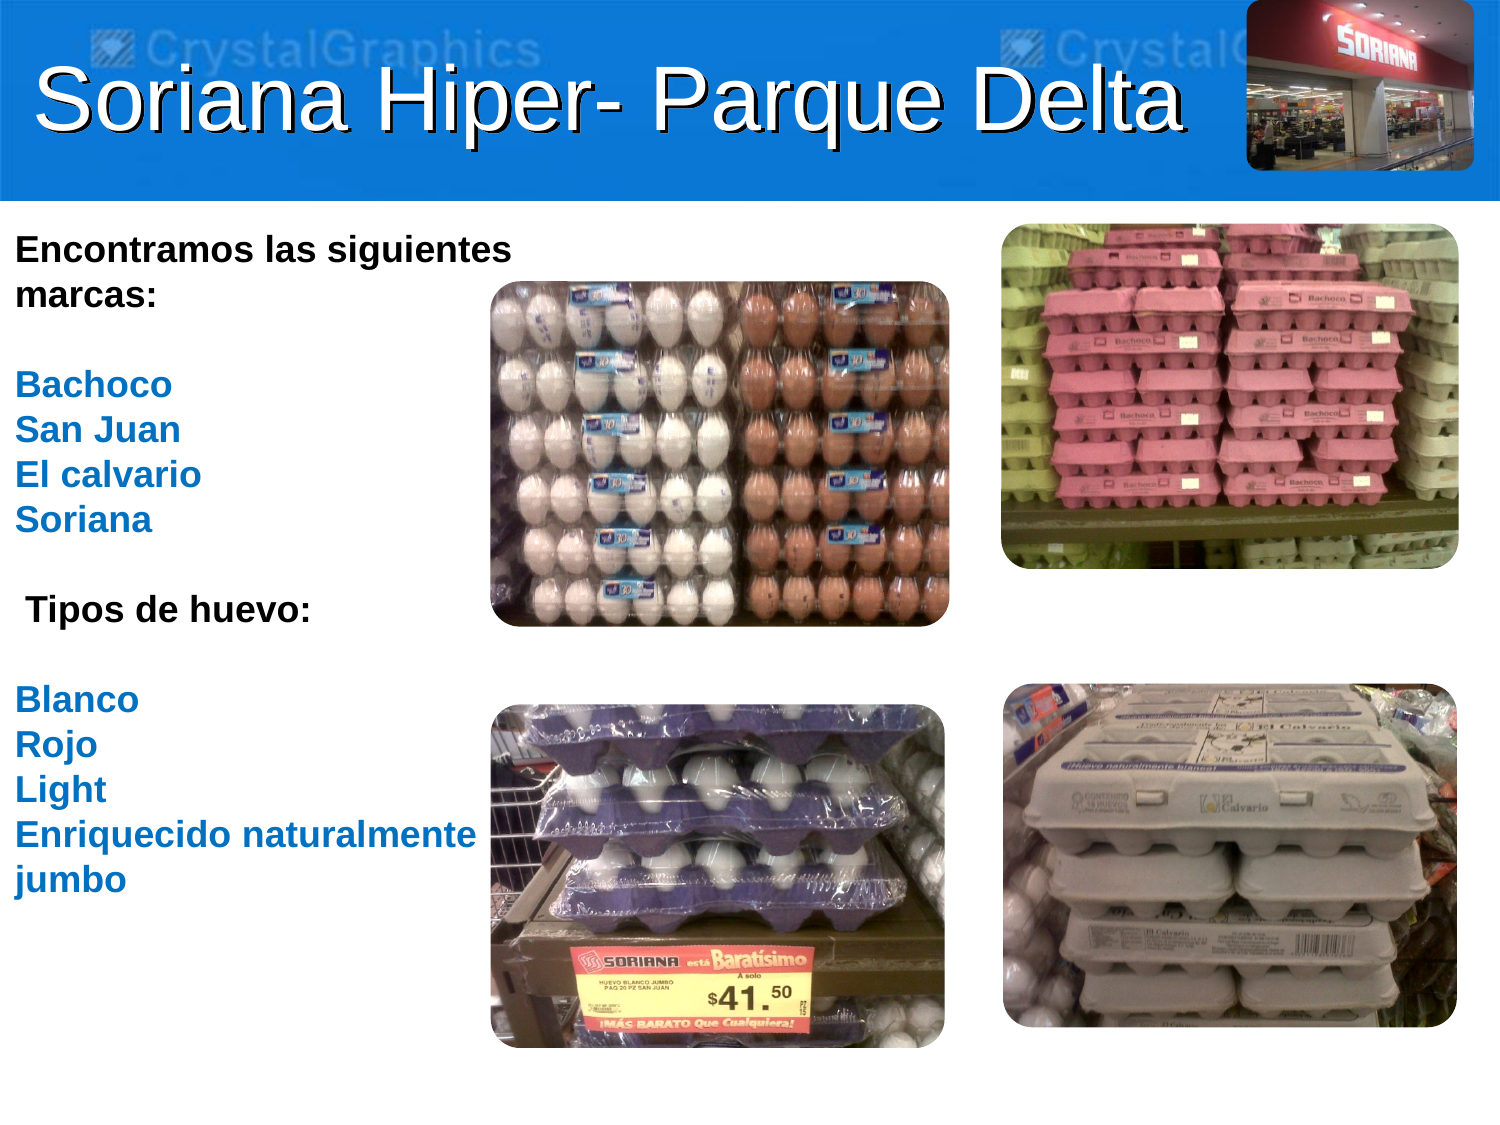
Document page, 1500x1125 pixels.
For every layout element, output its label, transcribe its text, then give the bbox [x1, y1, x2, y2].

picture [490, 281, 950, 627]
picture [490, 704, 945, 1049]
title Soriana Hiper- Parque Delta [0, 0, 1219, 188]
picture [1001, 223, 1459, 570]
text_box Encontramos las siguientes marcas: Bachoco San Juan El calvario Soriana Tipos de huevo: Blanco Rojo Light Enriquecido naturalmente jumbo [0, 217, 568, 1043]
picture [0, 0, 1500, 201]
picture [1002, 683, 1458, 1028]
text_box [0, 201, 1500, 1125]
